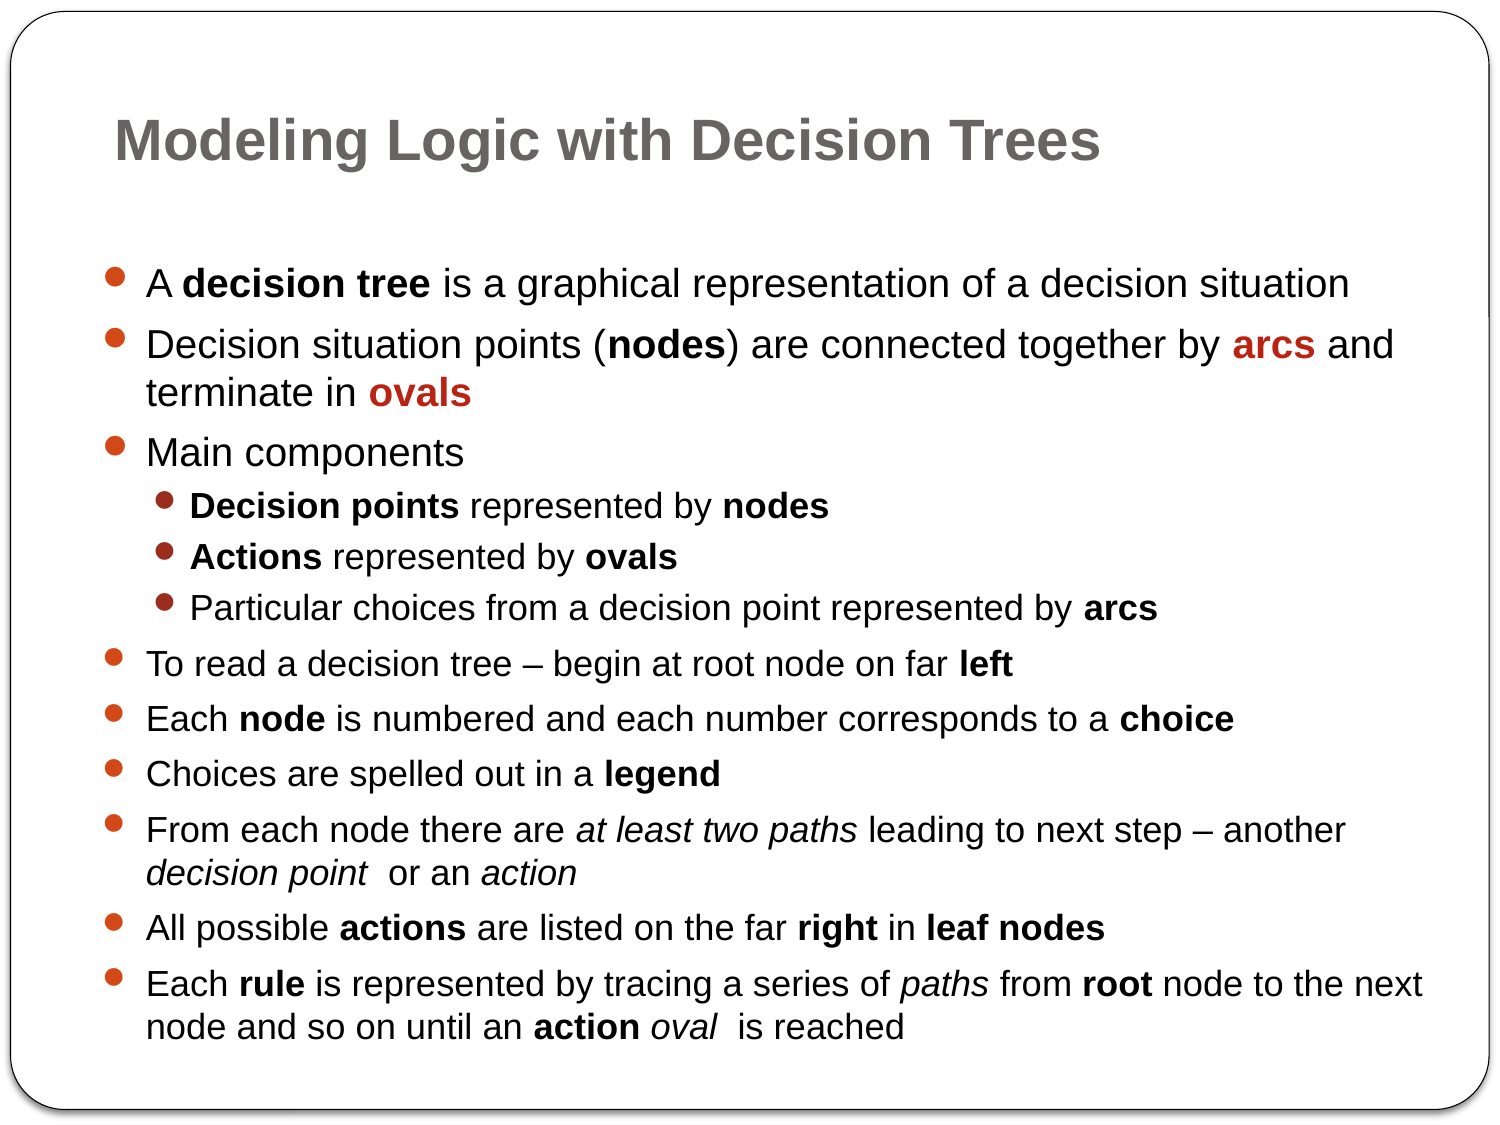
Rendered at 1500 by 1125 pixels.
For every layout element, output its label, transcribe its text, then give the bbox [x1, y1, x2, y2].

list A decision tree is a graphical representation of a decision situation Decision situation points (nodes) are connected together by arcs and terminate in ovals Main components Decision points represented by nodes Actions represented by ovals Particular choices from a decision point represented by arcs To read a decision tree – begin at root node on far left Each node is numbered and each number corresponds to a choice Choices are spelled out in a legend From each node there are at least two paths leading to next step – another decision point or an action All possible actions are listed on the far right in leaf nodes Each rule is represented by tracing a series of paths from root node to the next node and so on until an action oval is reached [87, 249, 1500, 1063]
title Modeling Logic with Decision Trees [99, 87, 1375, 188]
